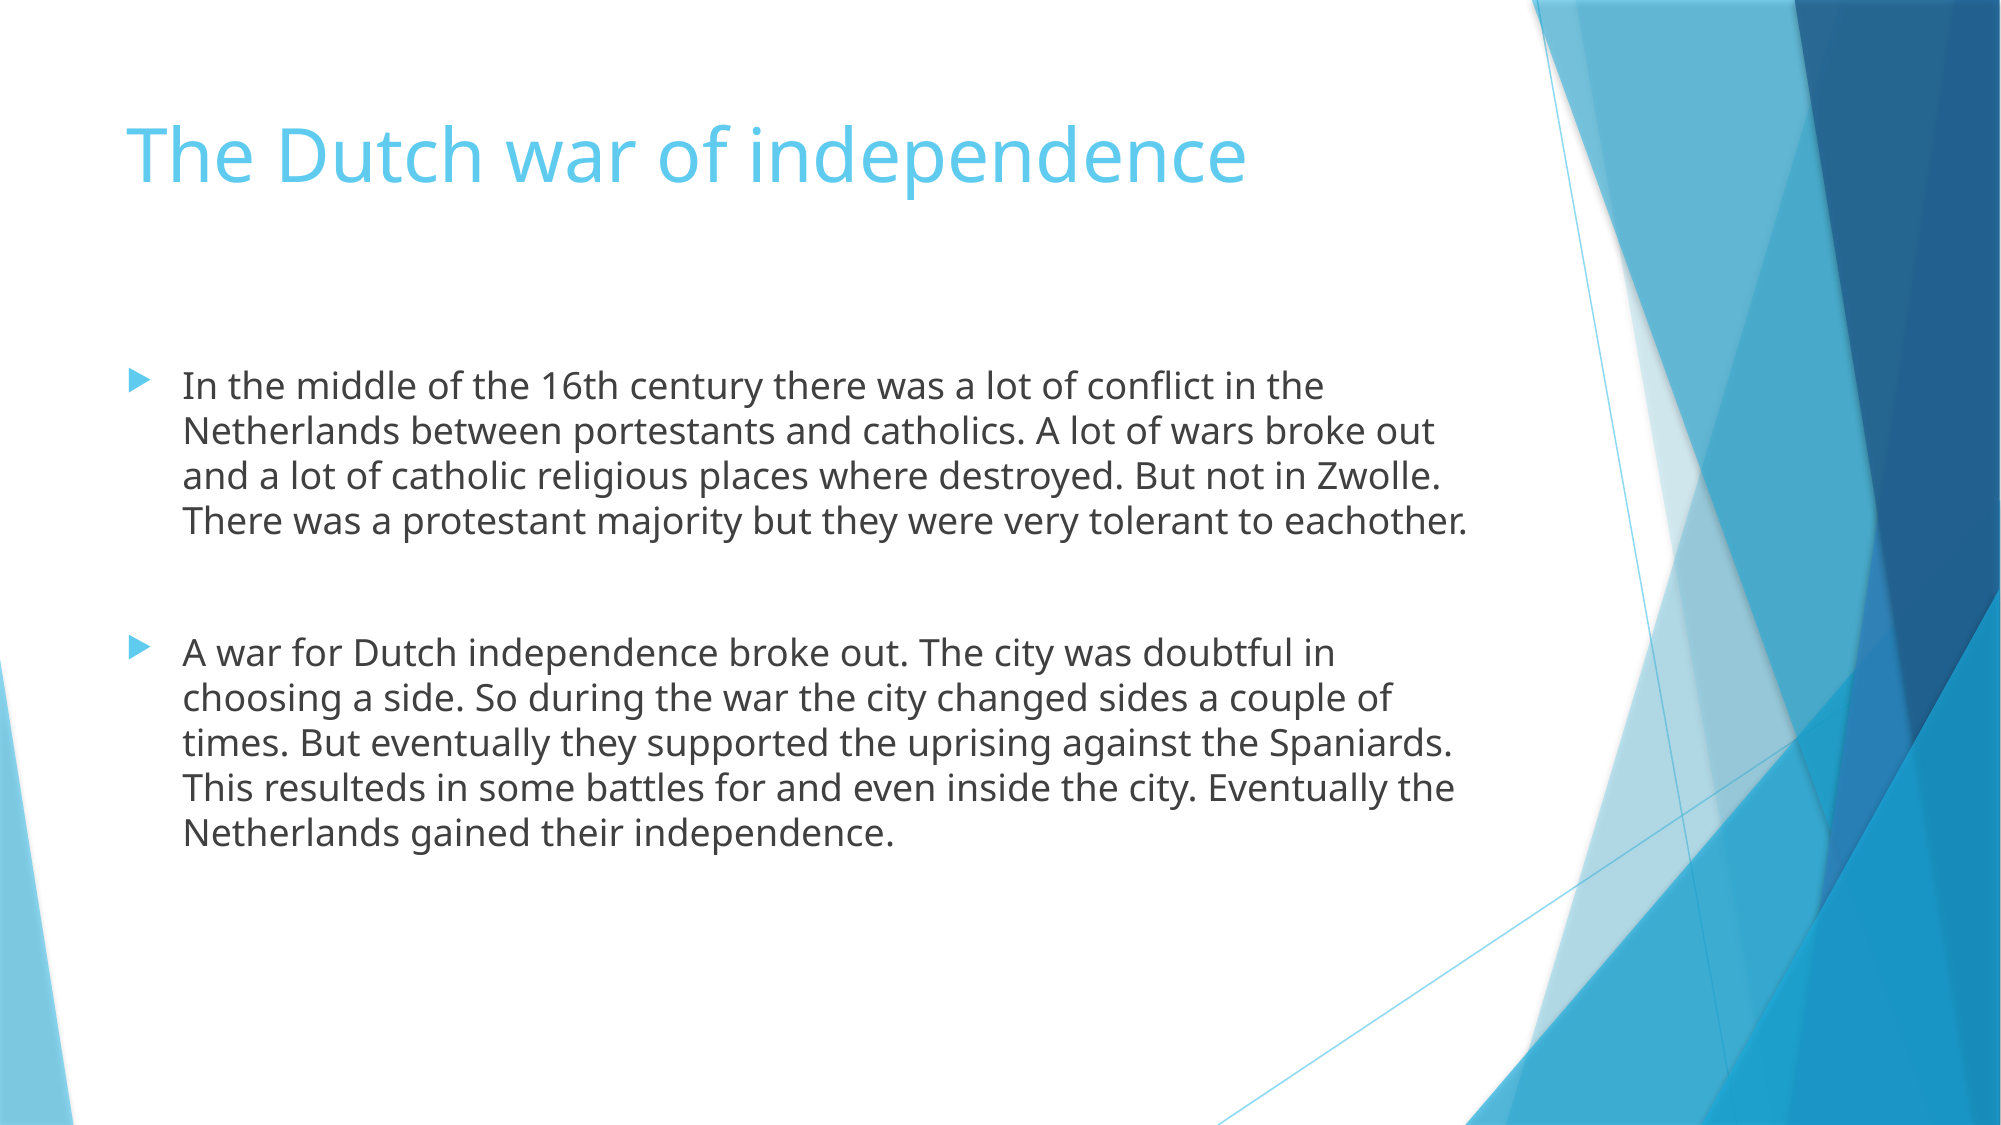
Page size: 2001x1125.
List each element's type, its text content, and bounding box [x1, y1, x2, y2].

title The Dutch war of independence [111, 99, 1522, 317]
list In the middle of the 16th century there was a lot of conflict in the Netherlands between portestants and catholics. A lot of wars broke out and a lot of catholic religious places where destroyed. But not in Zwolle. There was a protestant majority but they were very tolerant to eachother. A war for Dutch independence broke out. The city was doubtful in choosing a side. So during the war the city changed sides a couple of times. But eventually they supported the uprising against the Spaniards. This resulteds in some battles for and even inside the city. Eventually the Netherlands gained their independence. [111, 354, 1522, 992]
